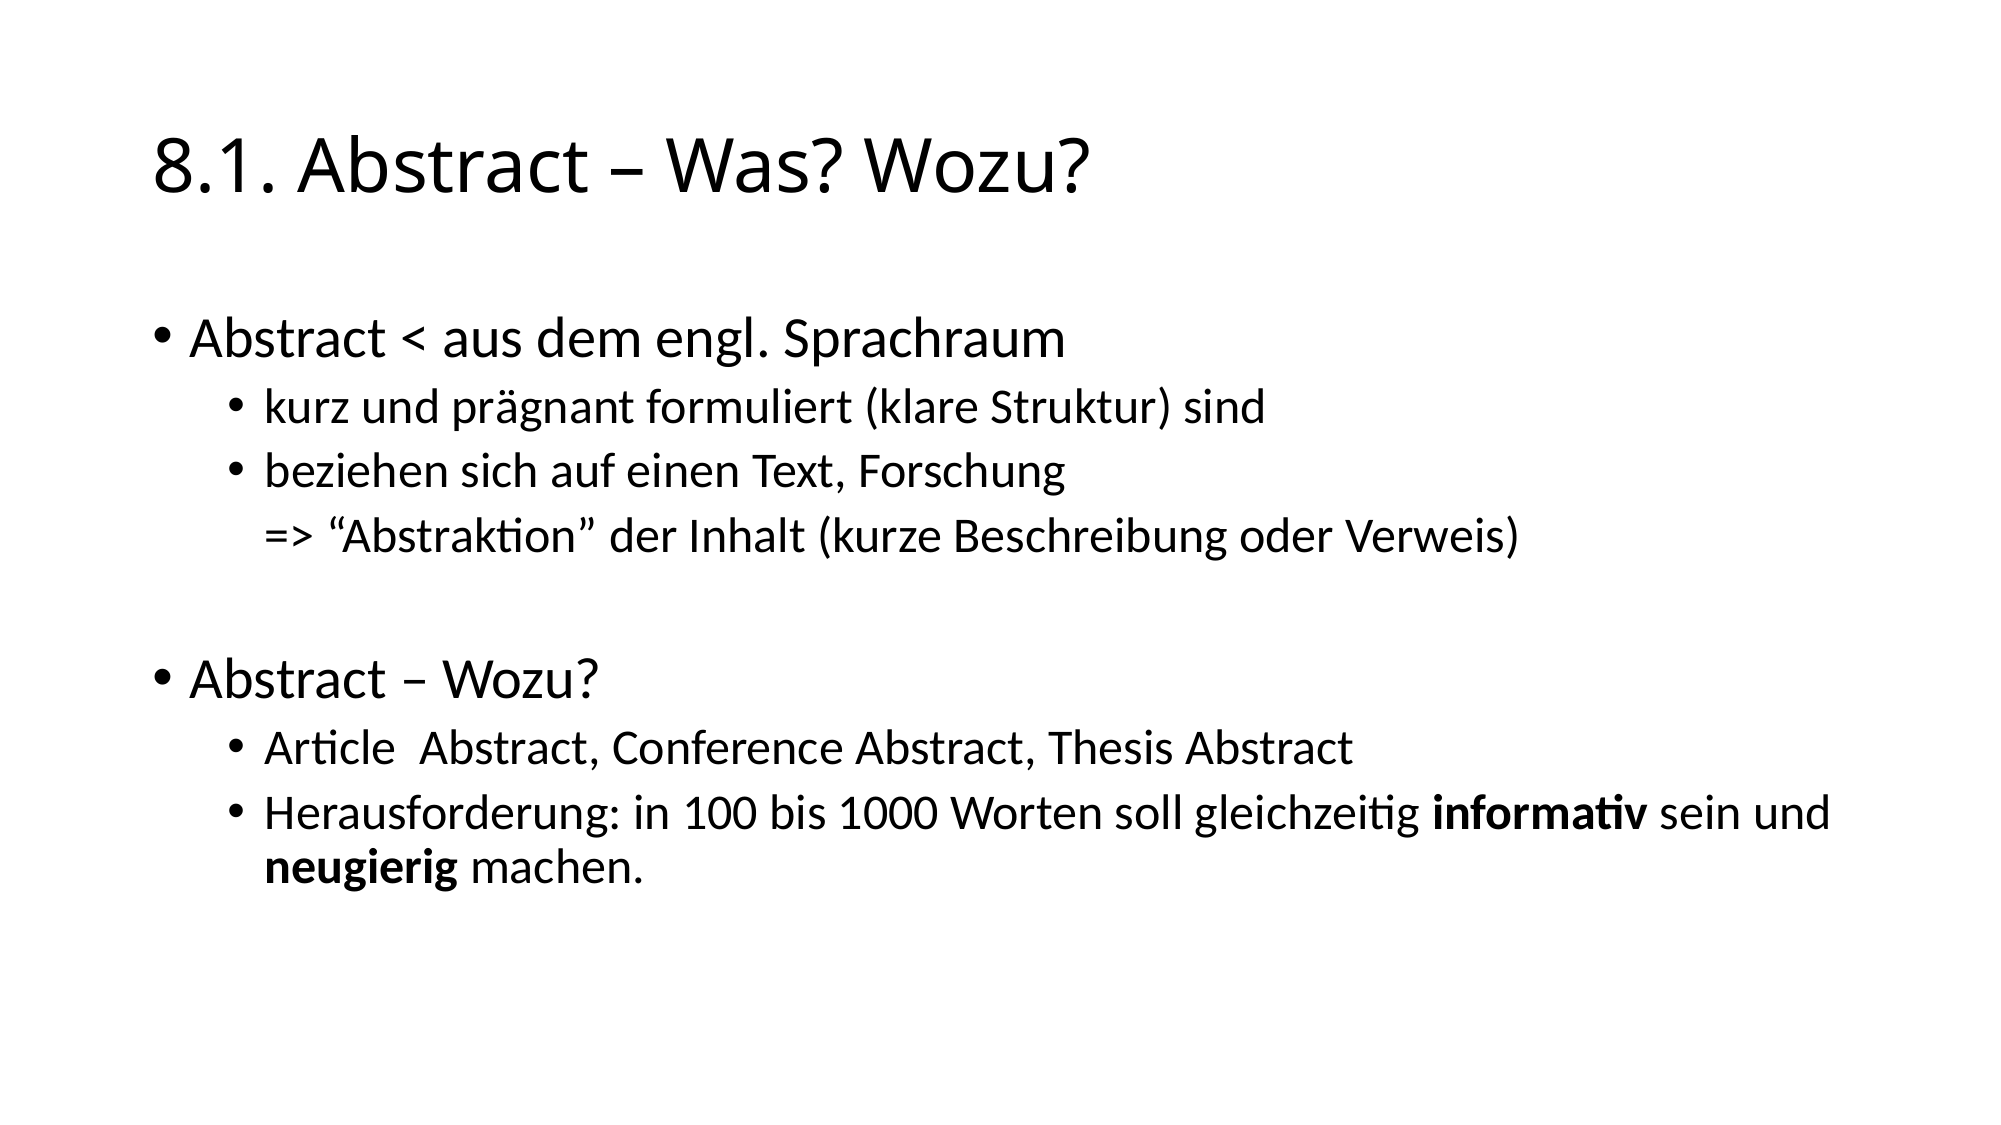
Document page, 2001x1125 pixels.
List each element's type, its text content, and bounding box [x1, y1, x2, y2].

title 8.1. Abstract – Was? Wozu? [137, 59, 1863, 278]
list Abstract < aus dem engl. Sprachraum kurz und prägnant formuliert (klare Struktur) sind beziehen sich auf einen Text, Forschung => “Abstraktion” der Inhalt (kurze Beschreibung oder Verweis) Abstract – Wozu? Article Abstract, Conference Abstract, Thesis Abstract Herausforderung: in 100 bis 1000 Worten soll gleichzeitig informativ sein und neugierig machen. [137, 299, 1863, 1014]
